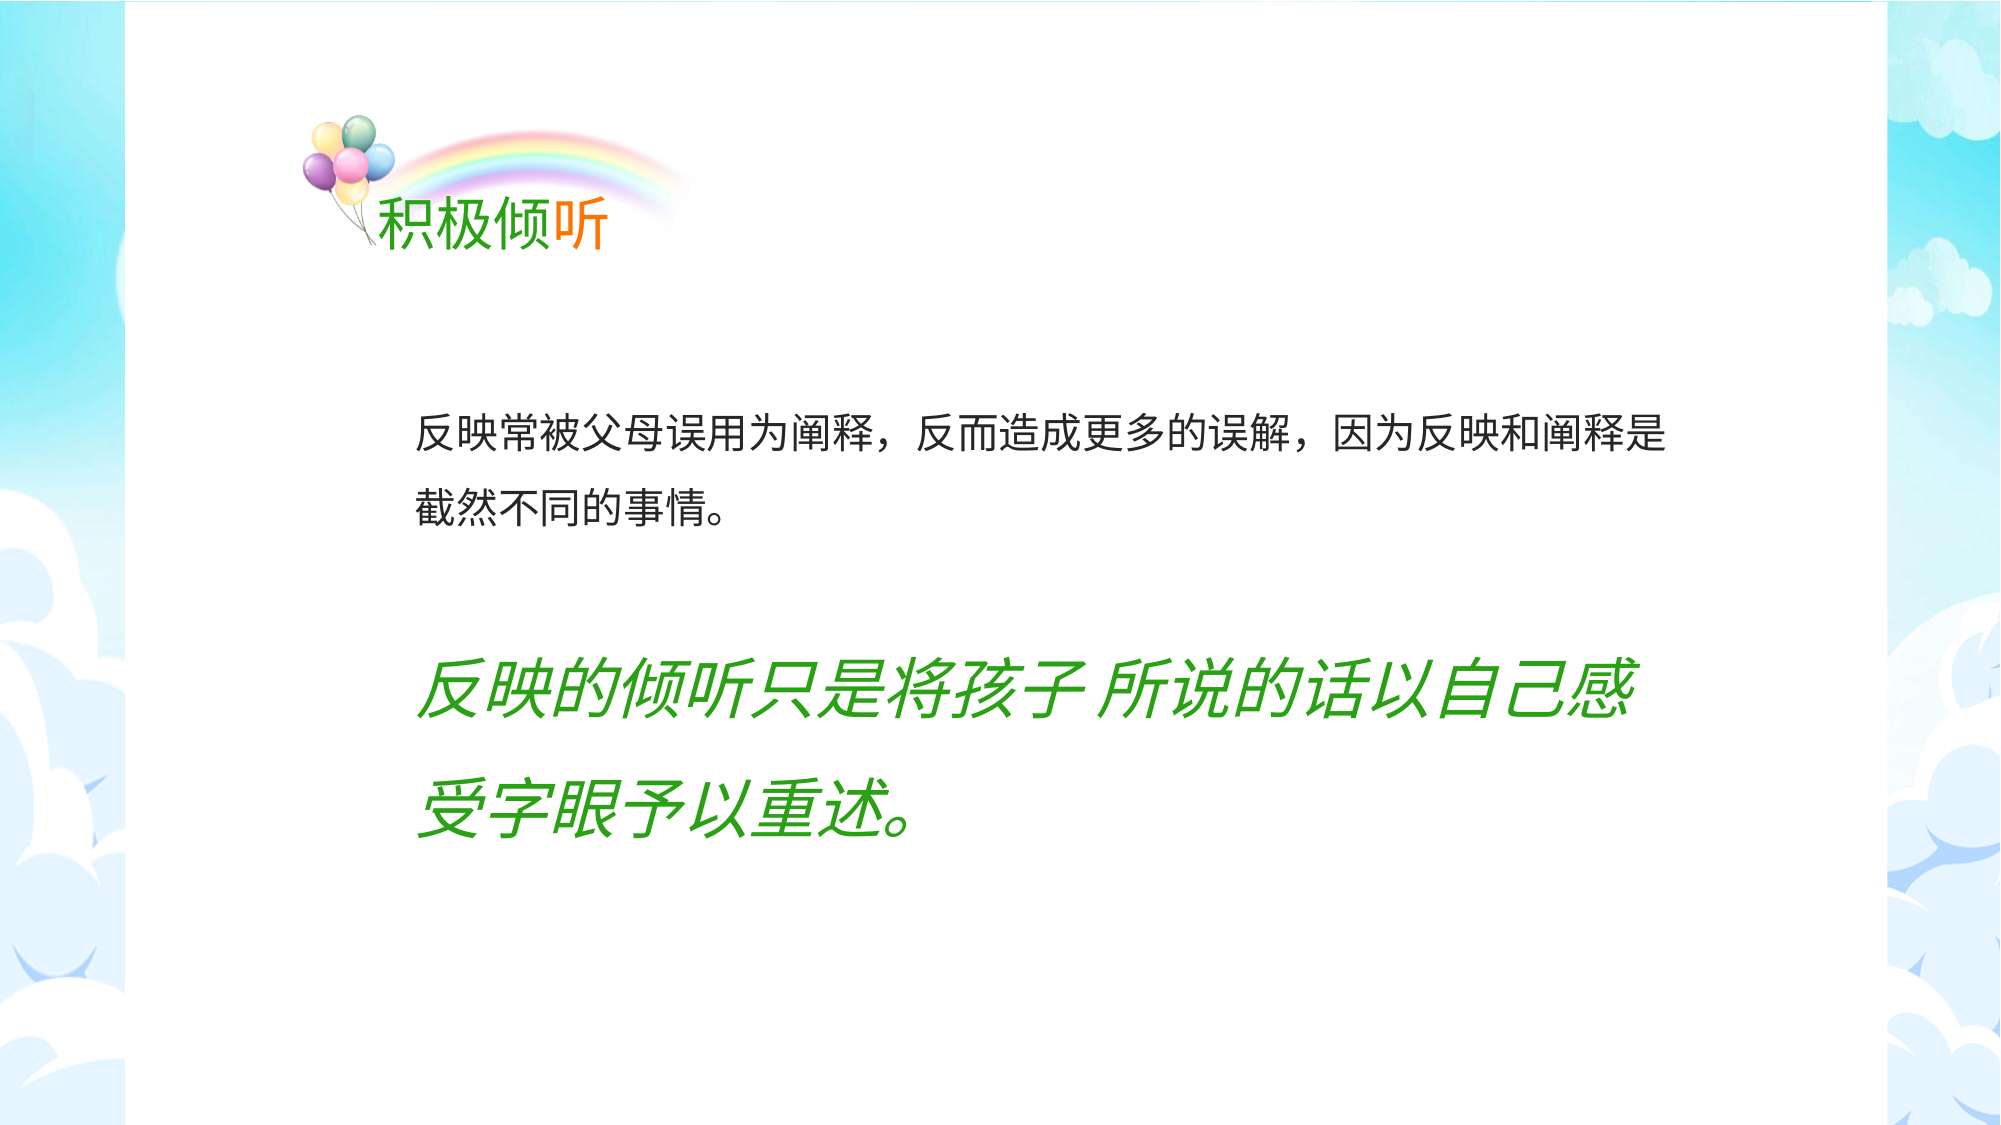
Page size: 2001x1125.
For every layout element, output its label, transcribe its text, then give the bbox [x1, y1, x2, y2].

picture [0, 0, 2000, 1125]
text_box 反映常被父母误用为阐释，反而造成更多的误解，因为反映和阐释是截然不同的事情。 反映的倾听只是将孩子 所说的话以自己感 受字眼予以重述。 [399, 374, 1699, 855]
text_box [251, 96, 771, 273]
